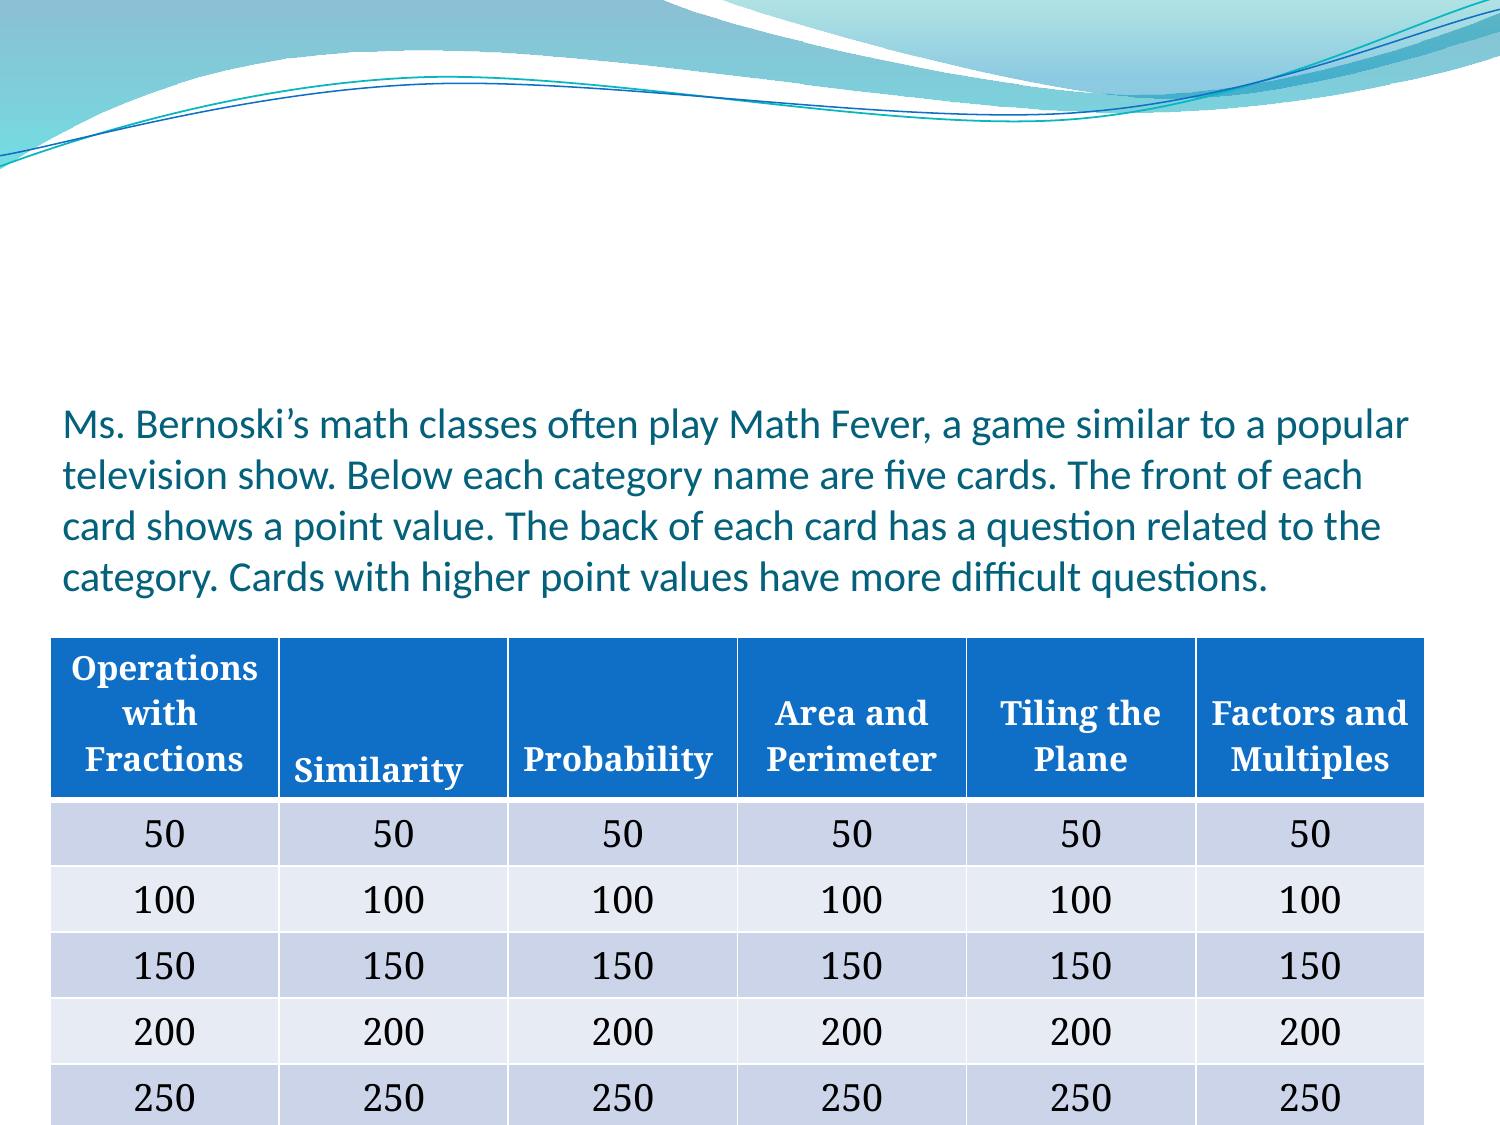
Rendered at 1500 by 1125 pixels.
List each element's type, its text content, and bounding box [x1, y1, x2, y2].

table_cell 100 [280, 867, 507, 931]
table_cell 100 [51, 867, 278, 931]
table_header Operations with Fractions [51, 638, 278, 797]
table_header Probability [509, 638, 737, 797]
table_cell 50 [51, 803, 278, 865]
table_cell 250 [738, 1065, 966, 1125]
table_cell 50 [509, 803, 737, 865]
title Ms. Bernoski’s math classes often play Math Fever, a game similar to a popular television show. Below each category name are five cards. The front of each card shows a point value. The back of each card has a question related to the category. Cards with higher point values have more difficult questions. [62, 249, 1413, 600]
table_cell 100 [738, 867, 966, 931]
table_cell 50 [280, 803, 507, 865]
table_cell 150 [1197, 933, 1424, 997]
table_header Tiling the Plane [967, 638, 1195, 797]
table_cell 50 [1197, 803, 1424, 865]
table_cell 200 [280, 999, 507, 1063]
table_cell 200 [1197, 999, 1424, 1063]
table_cell 250 [1197, 1065, 1424, 1125]
table_cell 150 [280, 933, 507, 997]
table_cell 250 [280, 1065, 507, 1125]
table_cell 250 [51, 1065, 278, 1125]
table_cell 250 [509, 1065, 737, 1125]
table_cell 150 [509, 933, 737, 997]
table_cell 150 [967, 933, 1195, 997]
table_header Factors and Multiples [1197, 638, 1424, 797]
table_cell 50 [967, 803, 1195, 865]
table_cell 50 [738, 803, 966, 865]
table_cell 200 [967, 999, 1195, 1063]
table_cell 200 [509, 999, 737, 1063]
table_header Similarity [280, 638, 507, 797]
table_cell 150 [51, 933, 278, 997]
table_cell 100 [967, 867, 1195, 931]
table_cell 200 [738, 999, 966, 1063]
table_cell 150 [738, 933, 966, 997]
table_cell 250 [967, 1065, 1195, 1125]
table_cell 100 [509, 867, 737, 931]
table_header Area and Perimeter [738, 638, 966, 797]
table_cell 200 [51, 999, 278, 1063]
table_cell 100 [1197, 867, 1424, 931]
